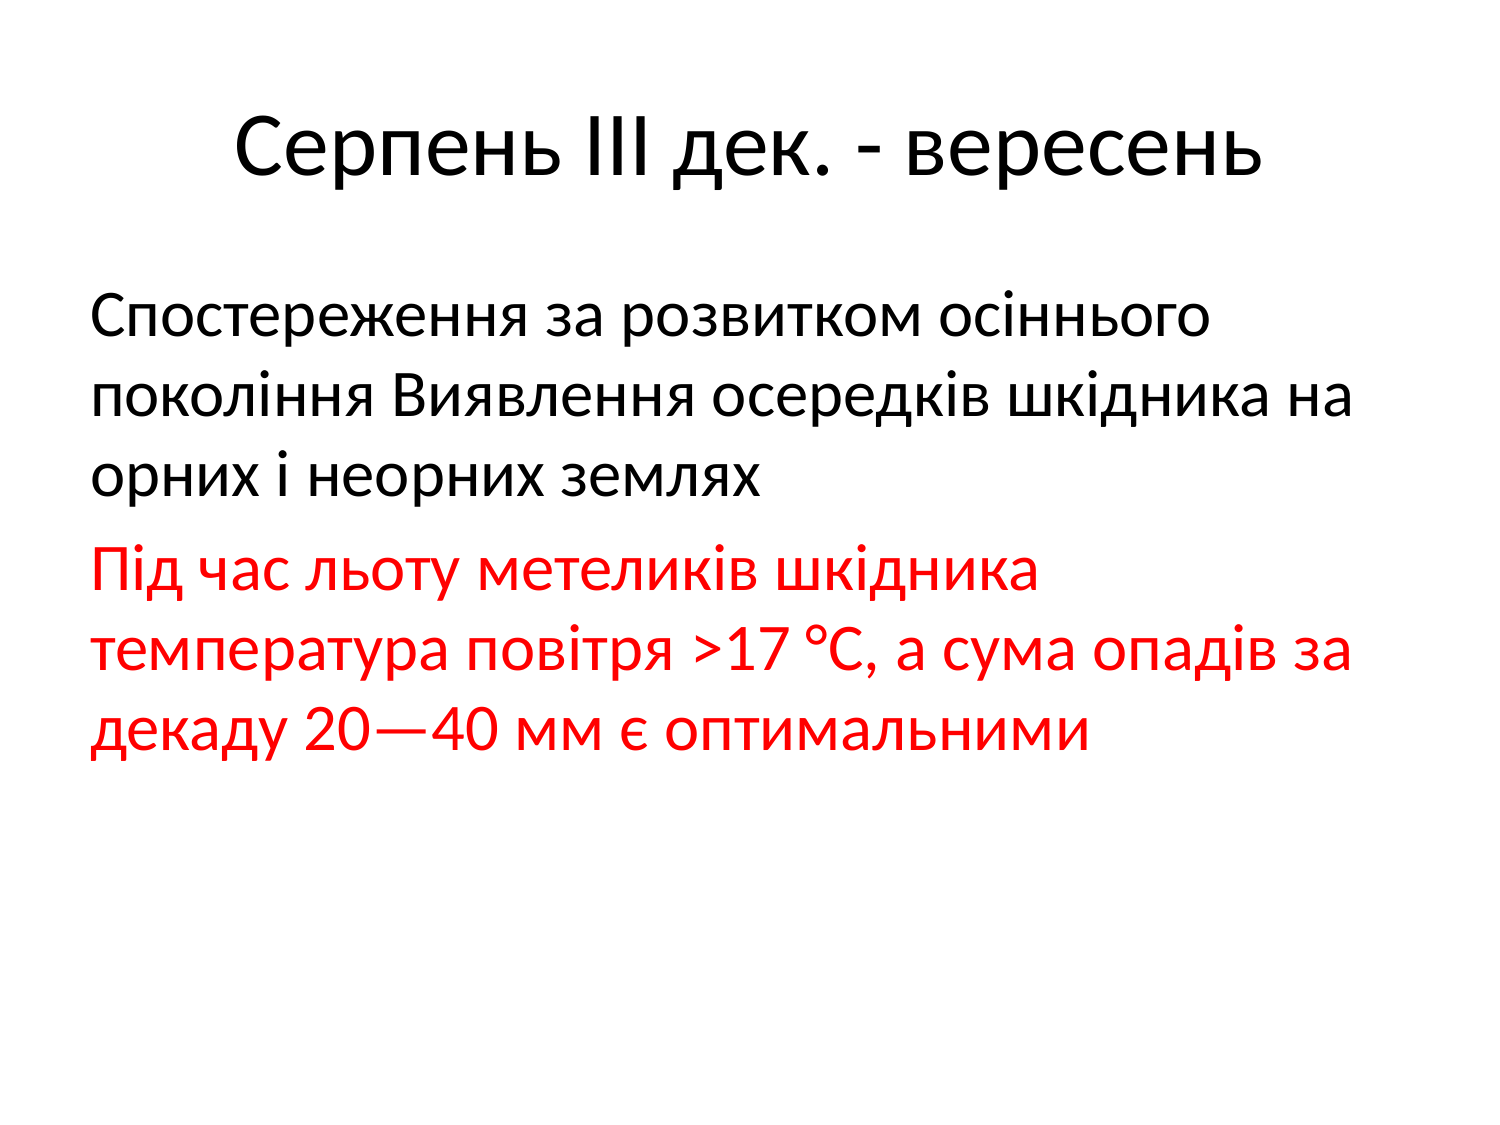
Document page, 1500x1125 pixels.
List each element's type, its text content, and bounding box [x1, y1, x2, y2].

list Спостереження за розвитком осіннього покоління Виявлення осередків шкідника на орних і неорних землях Під час льоту метеликів шкідника температура повітря >17 °С, а сума опадів за декаду 20—40 мм є оптимальними [75, 262, 1425, 1005]
title Серпень ІІІ дек. - вересень [75, 45, 1425, 233]
